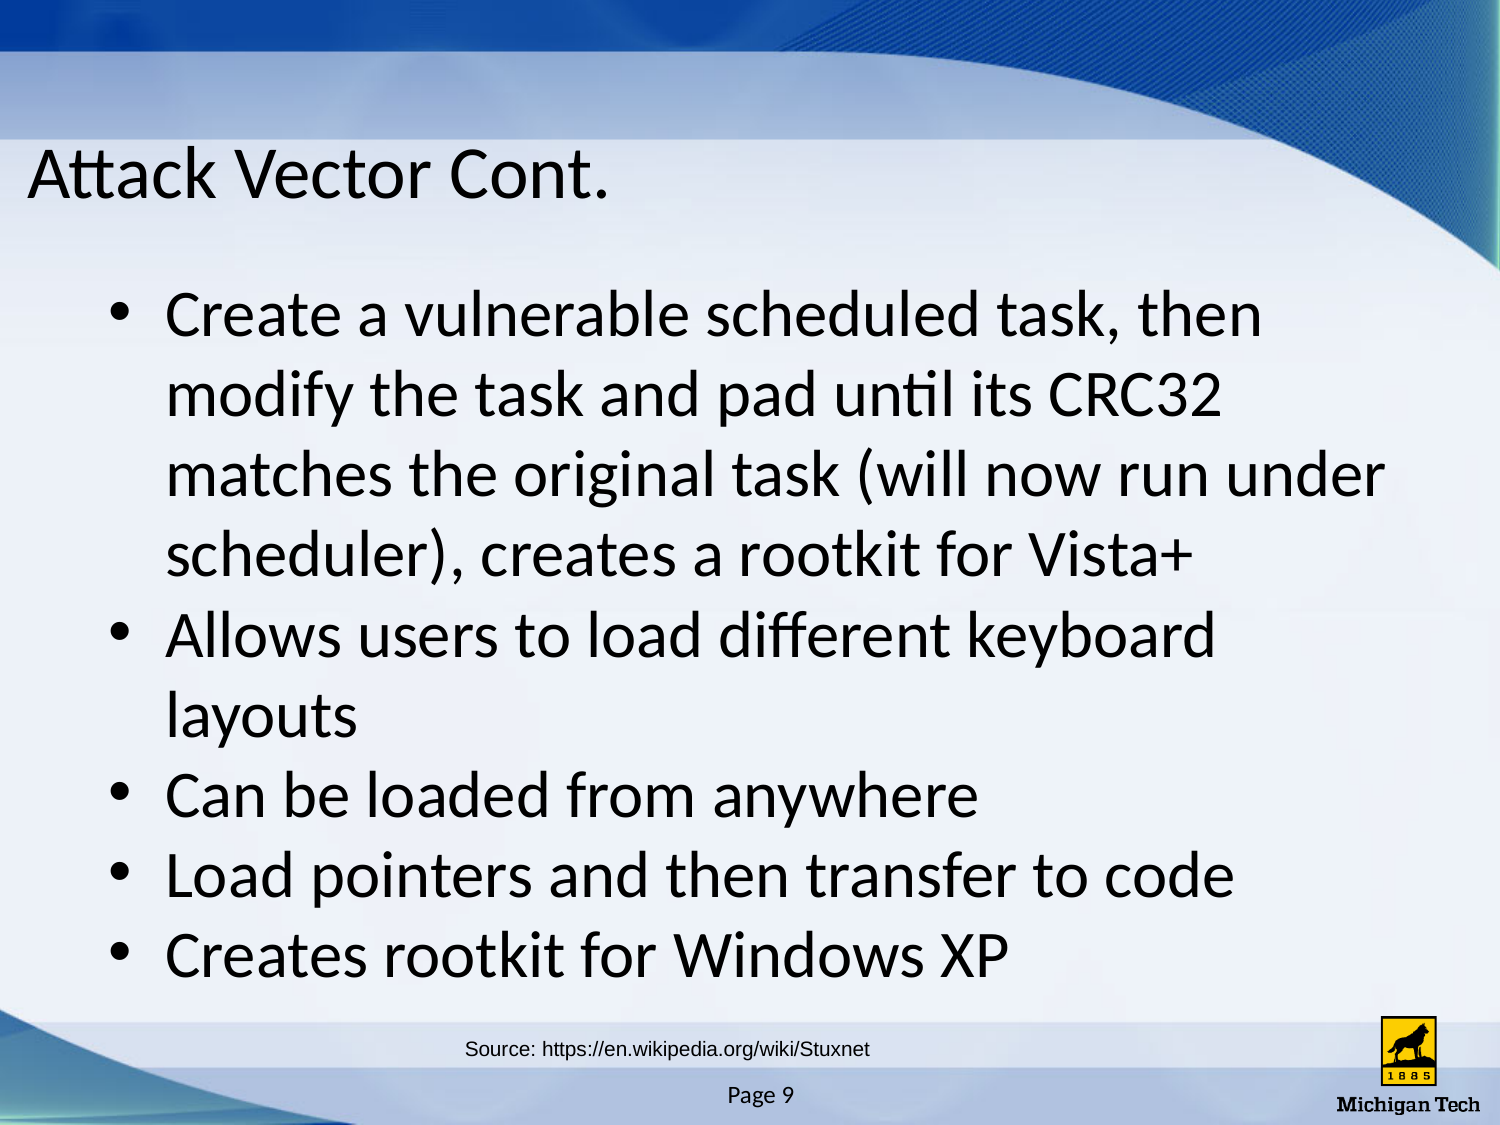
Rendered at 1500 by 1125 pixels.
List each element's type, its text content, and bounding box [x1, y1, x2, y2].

title Attack Vector Cont. [12, 75, 1263, 263]
picture [0, 0, 1500, 1125]
list Create a vulnerable scheduled task, then modify the task and pad until its CRC32 matches the original task (will now run under scheduler), creates a rootkit for Vista+ Allows users to load different keyboard layouts Can be loaded from anywhere Load pointers and then transfer to code Creates rootkit for Windows XP [75, 262, 1425, 1063]
text_box Source: https://en.wikipedia.org/wiki/Stuxnet [449, 1030, 1209, 1069]
